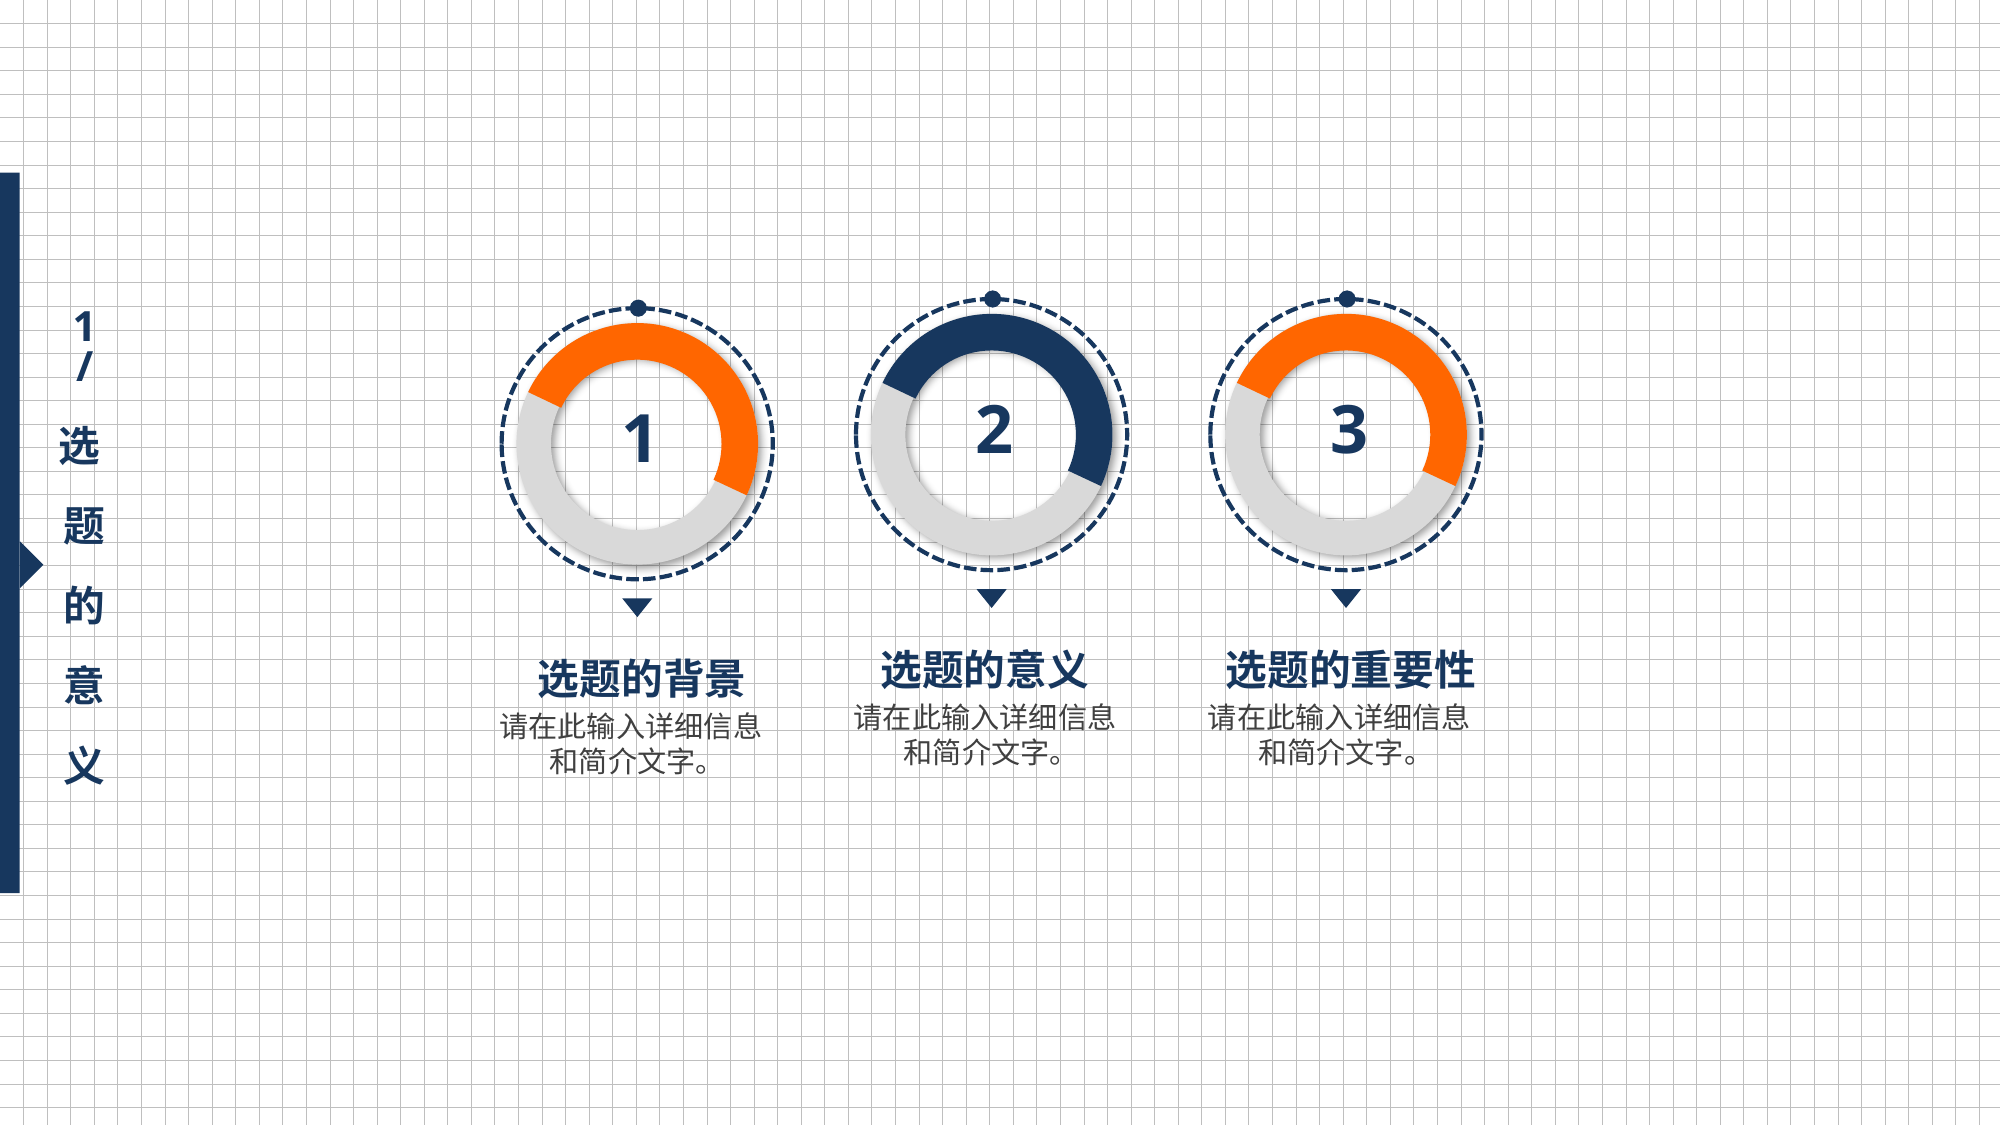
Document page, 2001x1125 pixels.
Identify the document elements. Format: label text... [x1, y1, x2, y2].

text_box [853, 296, 1130, 573]
text_box 选题的背景 [805, 701, 824, 710]
text_box 请在此输入详细信息 和简介文字。 [824, 691, 1160, 777]
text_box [0, 172, 44, 894]
text_box [1329, 587, 1363, 611]
text_box [499, 306, 775, 582]
text_box 1 / 选 题 的 意 义 [48, 302, 127, 798]
text_box 请在此输入详细信息 和简介文字。 [1178, 691, 1514, 777]
text_box [1208, 296, 1484, 573]
text_box [984, 290, 1001, 299]
text_box [620, 596, 655, 620]
text_box 请在此输入详细信息 和简介文字。 [469, 701, 805, 786]
text_box 选题的意义 [792, 645, 1158, 701]
text_box [630, 299, 647, 308]
text_box 选题的重要性 [1158, 645, 1544, 701]
text_box [974, 587, 1009, 611]
text_box 选题的背景 [449, 655, 792, 710]
text_box [1338, 290, 1356, 299]
